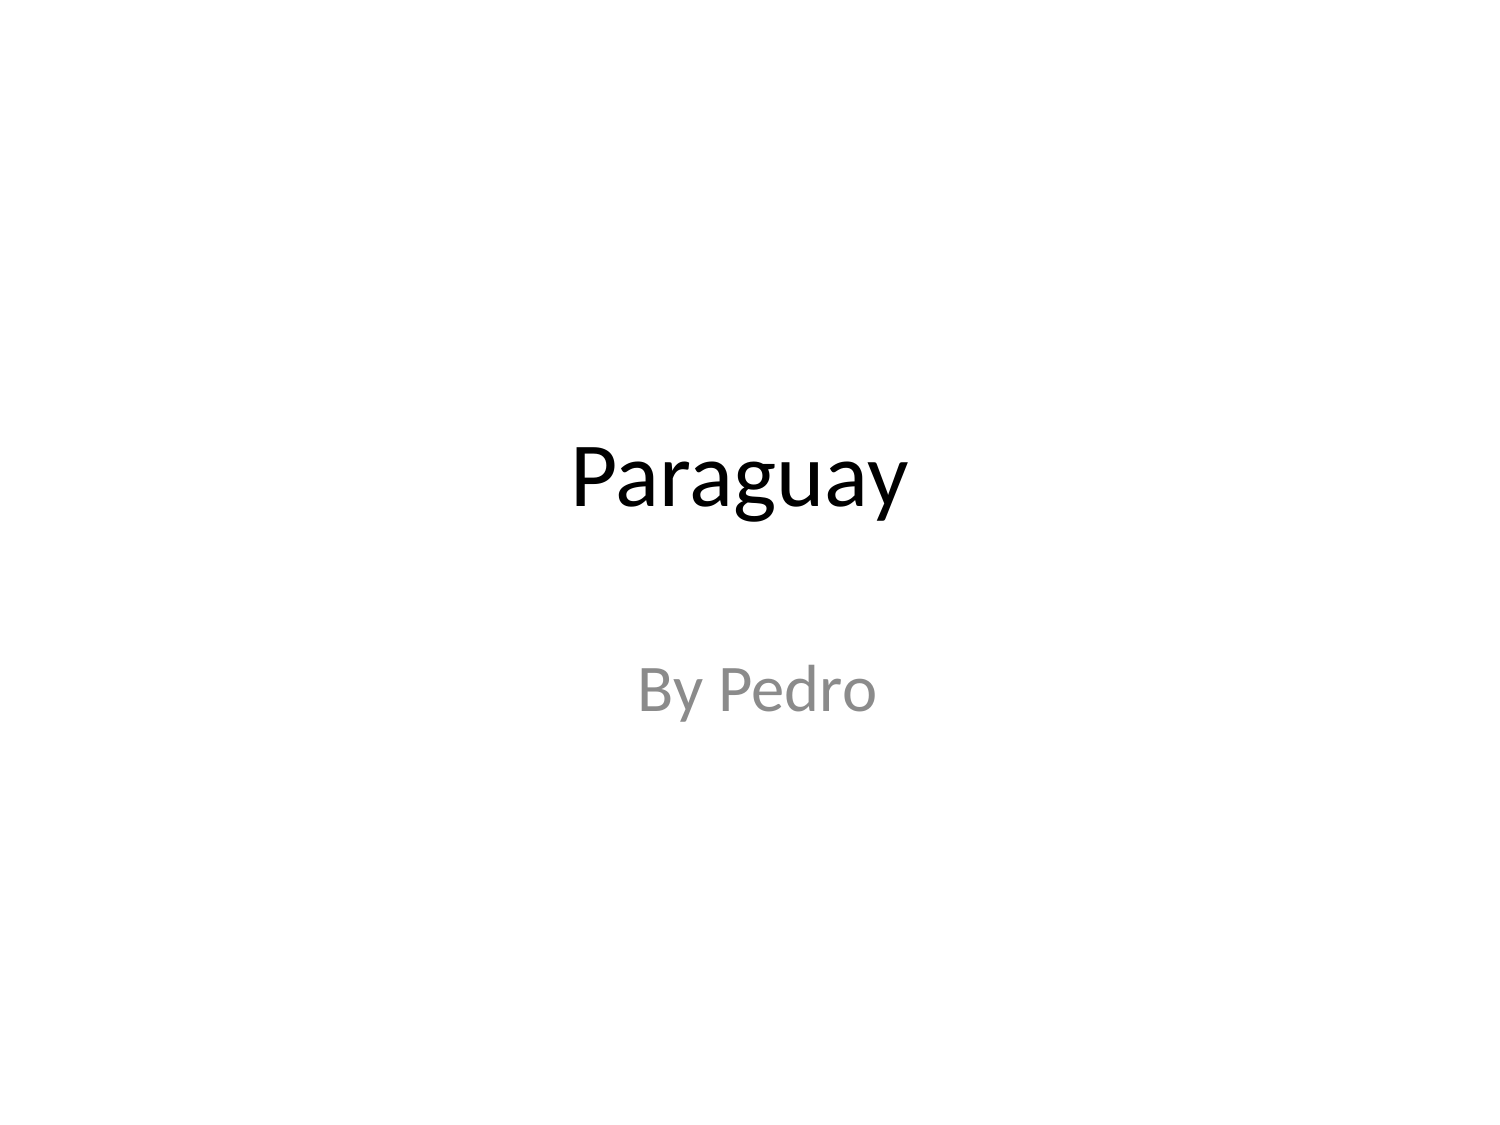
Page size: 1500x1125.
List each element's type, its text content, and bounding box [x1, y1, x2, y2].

title Paraguay [112, 349, 1388, 591]
subtitle By Pedro [225, 637, 1275, 925]
